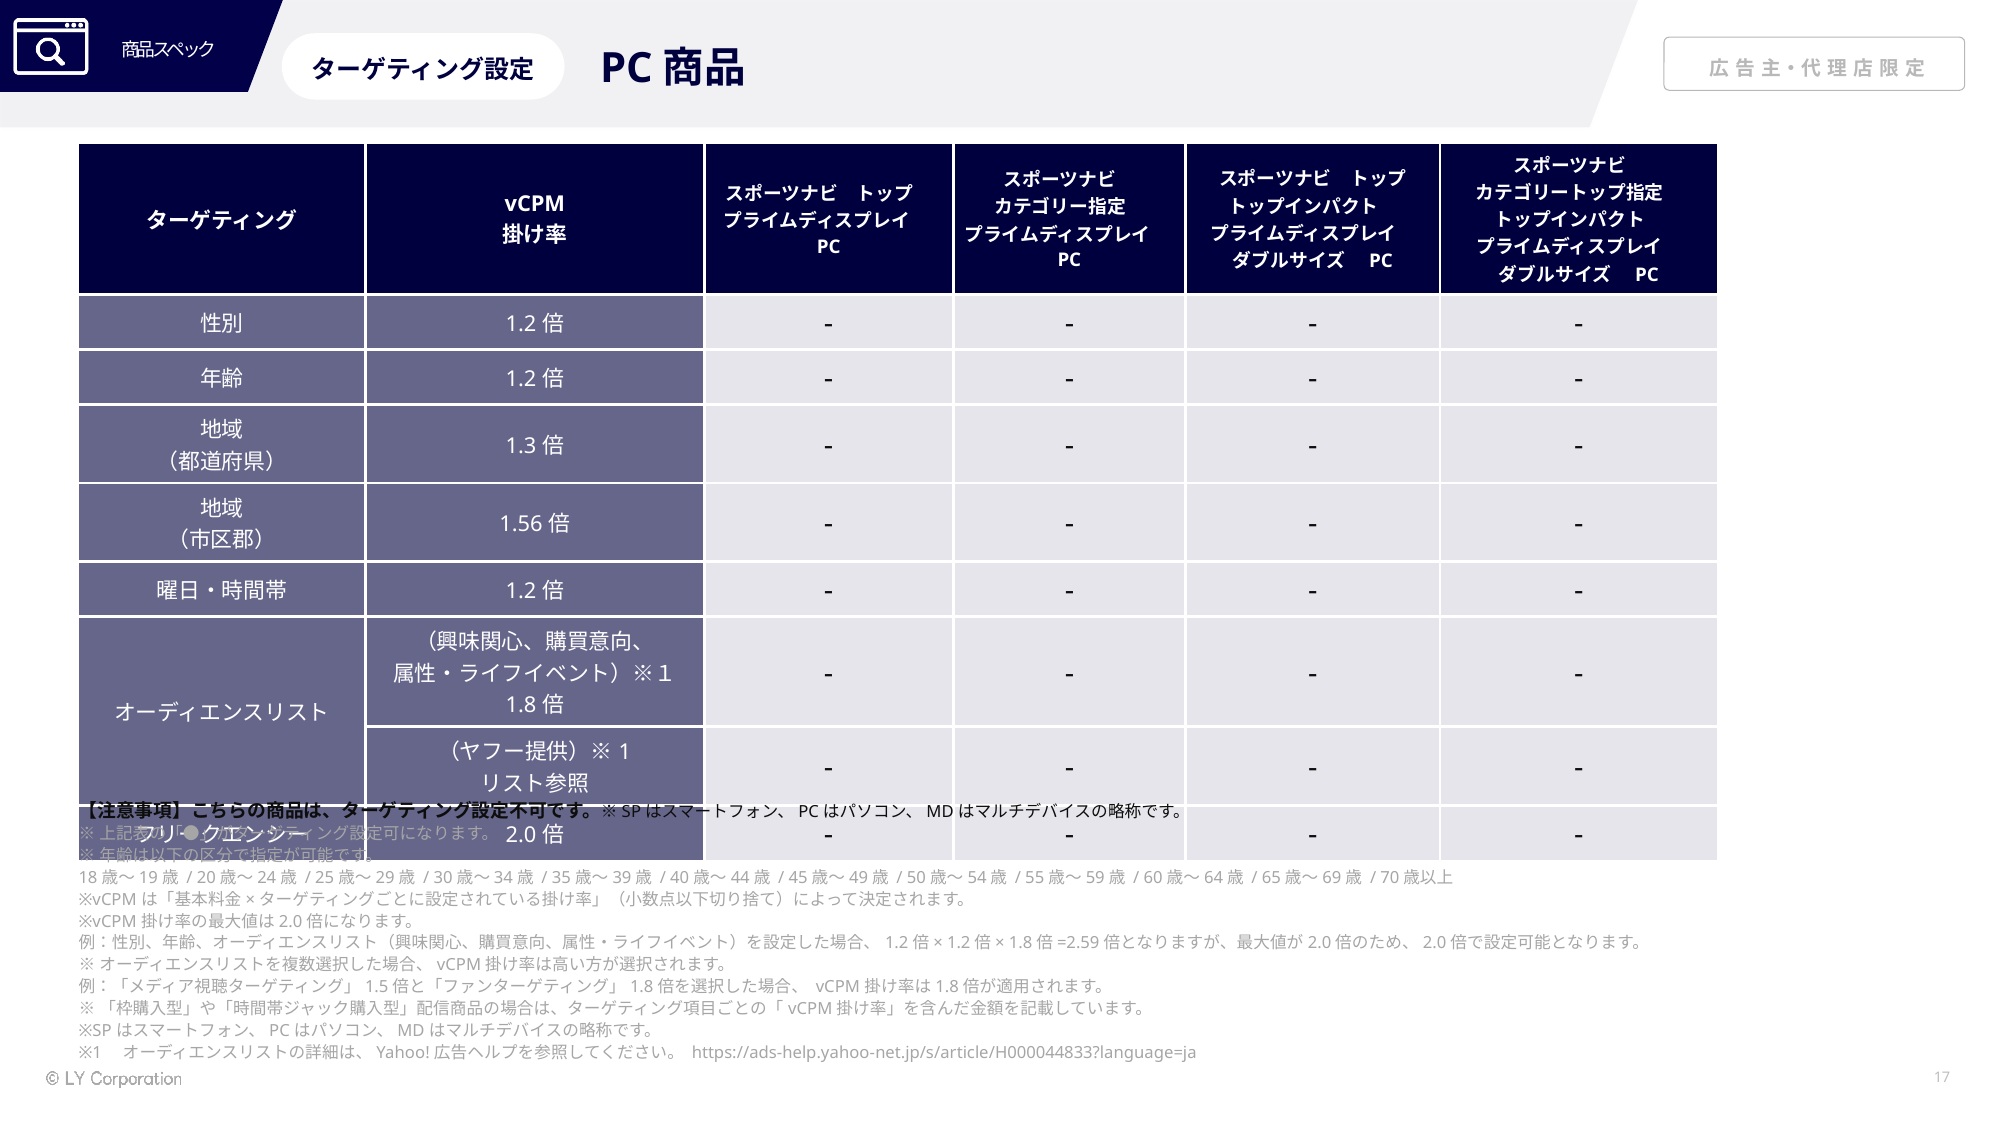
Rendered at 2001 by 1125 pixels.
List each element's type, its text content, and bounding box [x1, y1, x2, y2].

table_cell - [1187, 351, 1439, 403]
text_box 【注意事項】こちらの商品は、ターゲティング設定不可です。※SPはスマートフォン、PCはパソコン、MDはマルチデバイスの略称です。 ※上記表の「●」がターゲティング設定可になります。 ※年齢は以下の区分で指定が可能です。 18歳～19歳 / 20歳～24歳 / 25歳～29歳 / 30歳～34歳 / 35歳～39歳 / 40歳～44歳 / 45歳～49歳 / 50歳～54歳 / 55歳～59歳 / 60歳～64歳 / 65歳～69歳 / 70歳以上 ※vCPMは「基本料金×ターゲティングごとに設定されている掛け率」（小数点以下切り捨て）によって決定されます。 ※vCPM掛け率の最大値は2.0倍になります。 例：性別、年齢、オーディエンスリスト（興味関心、購買意向、属性・ライフイベント）を設定した場合、1.2倍× 1.2倍× 1.8倍=2.59倍となりますが、最大値が2.0倍のため、2.0倍で設定可能となります。 ※オーディエンスリストを複数選択した場合、vCPM掛け率は高い方が選択されます。 例：「メディア視聴ターゲティング」1.5倍と「ファンターゲティング」1.8倍を選択した場合、 vCPM掛け率は1.8倍が適用されます。 ※「枠購入型」や「時間帯ジャック購入型」配信商品の場合は、ターゲティング項目ごとの「vCPM掛け率」を含んだ金額を記載しています。 ※SPはスマートフォン、PCはパソコン、MDはマルチデバイスの略称です。 ※1 オーディエンスリストの詳細は、Yahoo!広告ヘルプを参照してください。 https://ads-help.yahoo-net.jp/s/article/H000044833?language=ja [78, 796, 1916, 1066]
table_cell - [1187, 484, 1439, 560]
table_header スポーツナビ トップ プライムディスプレイ PC [706, 144, 952, 293]
table_cell - [955, 296, 1184, 348]
table_cell 地域 （市区郡） [79, 484, 364, 560]
table_header スポーツナビ カテゴリートップ指定 トップインパクト プライムディスプレイ ダブルサイズ PC [1441, 144, 1717, 293]
table_cell - [706, 406, 952, 482]
table_cell - [706, 618, 952, 725]
table_cell - [955, 618, 1184, 725]
table_cell 曜日・時間帯 [79, 563, 364, 615]
table_cell - [1187, 618, 1439, 725]
table_cell - [706, 351, 952, 403]
table_cell - [706, 484, 952, 560]
table_header スポーツナビ カテゴリー指定 プライムディスプレイ PC [955, 144, 1184, 293]
table_cell - [706, 563, 952, 615]
table_cell 1.2倍 [367, 296, 703, 348]
table_header ターゲティング [79, 144, 364, 293]
picture [46, 1071, 181, 1088]
table_cell - [955, 351, 1184, 403]
table_header スポーツナビ トップ トップインパクト プライムディスプレイ ダブルサイズ PC [1187, 144, 1439, 293]
table_cell - [1441, 351, 1717, 403]
table_cell - [706, 296, 952, 348]
table_cell （ヤフー提供）※1 リスト参照 [367, 728, 703, 796]
text_box ターゲティング設定 [280, 32, 566, 101]
table_cell - [1441, 296, 1717, 348]
table_cell 1.3倍 [367, 406, 703, 482]
list 商品スペック [97, 13, 240, 81]
table_cell - [1187, 406, 1439, 482]
table_cell - [1187, 728, 1439, 796]
table_cell - [955, 484, 1184, 560]
table_cell - [1441, 728, 1717, 796]
table_cell オーディエンスリスト [79, 618, 364, 796]
table_cell - [955, 563, 1184, 615]
table_cell - [955, 406, 1184, 482]
table_cell 1.56倍 [367, 484, 703, 560]
table_header vCPM 掛け率 [367, 144, 703, 293]
table_cell 1.2倍 [367, 563, 703, 615]
table_cell 性別 [79, 296, 364, 348]
table_cell 地域 （都道府県） [79, 406, 364, 482]
table_cell - [1441, 484, 1717, 560]
table_cell - [955, 728, 1184, 796]
table_cell - [1441, 406, 1717, 482]
picture [9, 5, 92, 87]
table_cell - [1187, 563, 1439, 615]
text_box PC商品 [599, 41, 1630, 97]
table_cell 年齢 [79, 351, 364, 403]
table_cell - [1441, 563, 1717, 615]
table_cell - [706, 728, 952, 796]
table_cell 1.2倍 [367, 351, 703, 403]
table_cell - [1187, 296, 1439, 348]
table_cell - [1441, 618, 1717, 725]
table_cell （興味関心、購買意向、 属性・ライフイベント）※１ 1.8倍 [367, 618, 703, 725]
